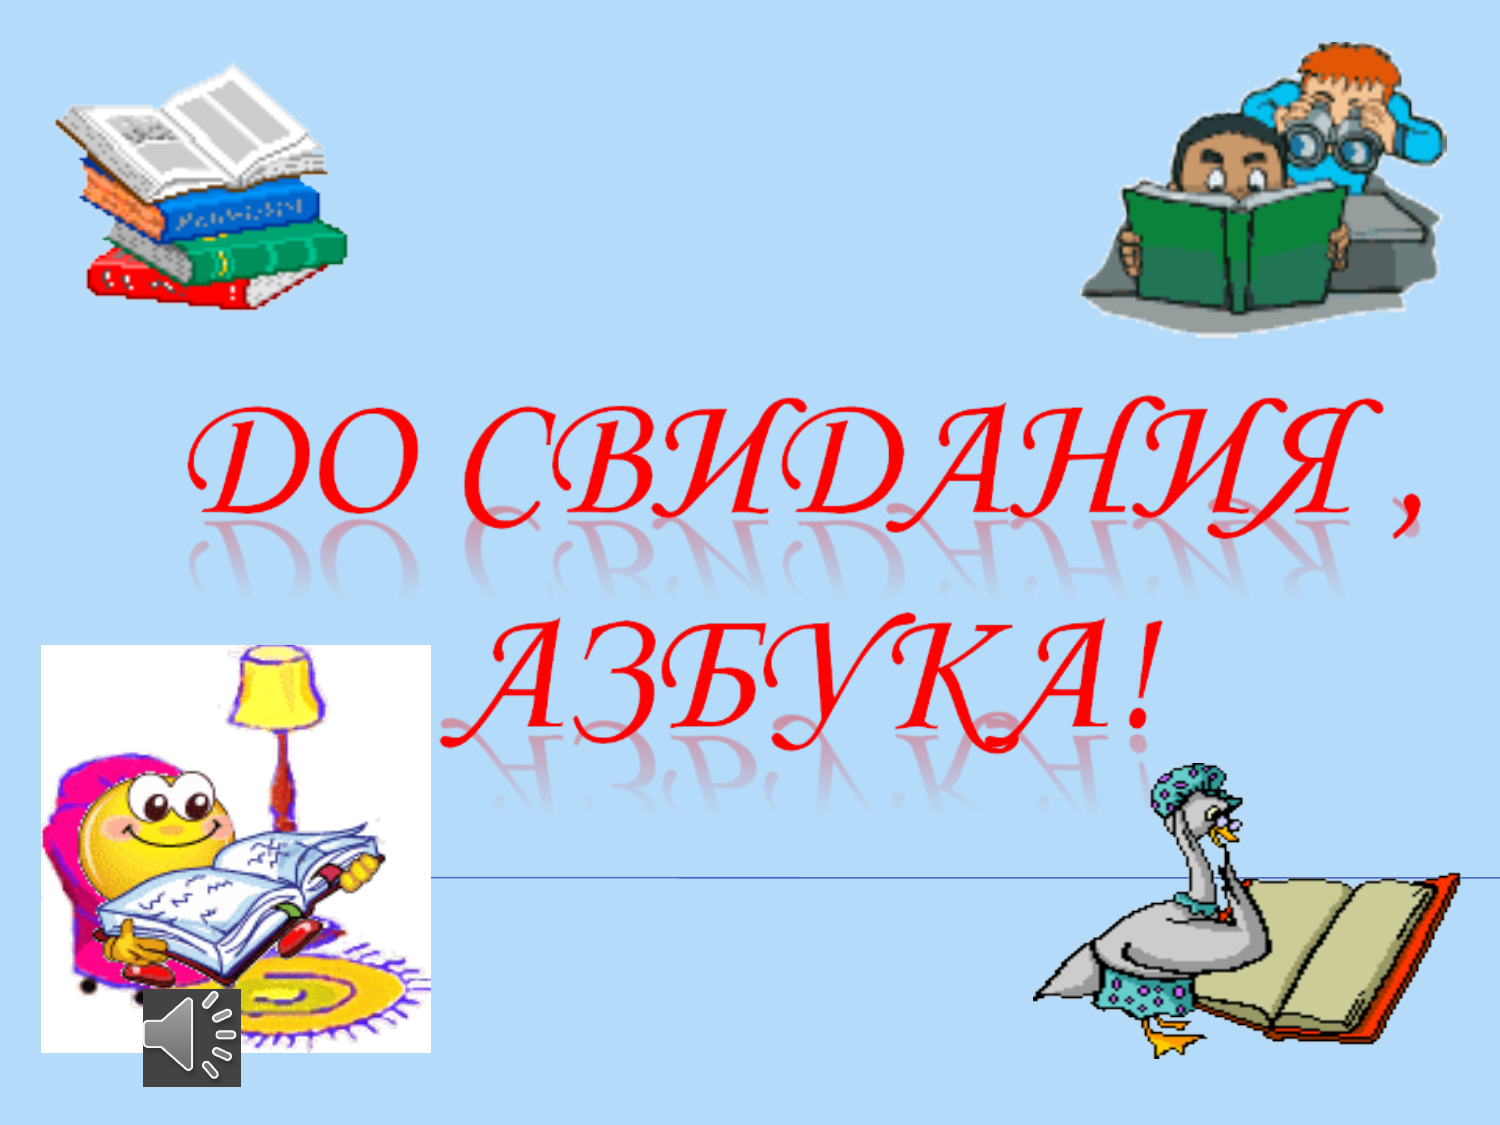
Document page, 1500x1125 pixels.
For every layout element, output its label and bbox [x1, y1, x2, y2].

picture [40, 30, 361, 315]
picture [1033, 762, 1465, 1059]
title [66, 302, 1500, 928]
picture [40, 644, 432, 1089]
picture [1080, 42, 1448, 339]
